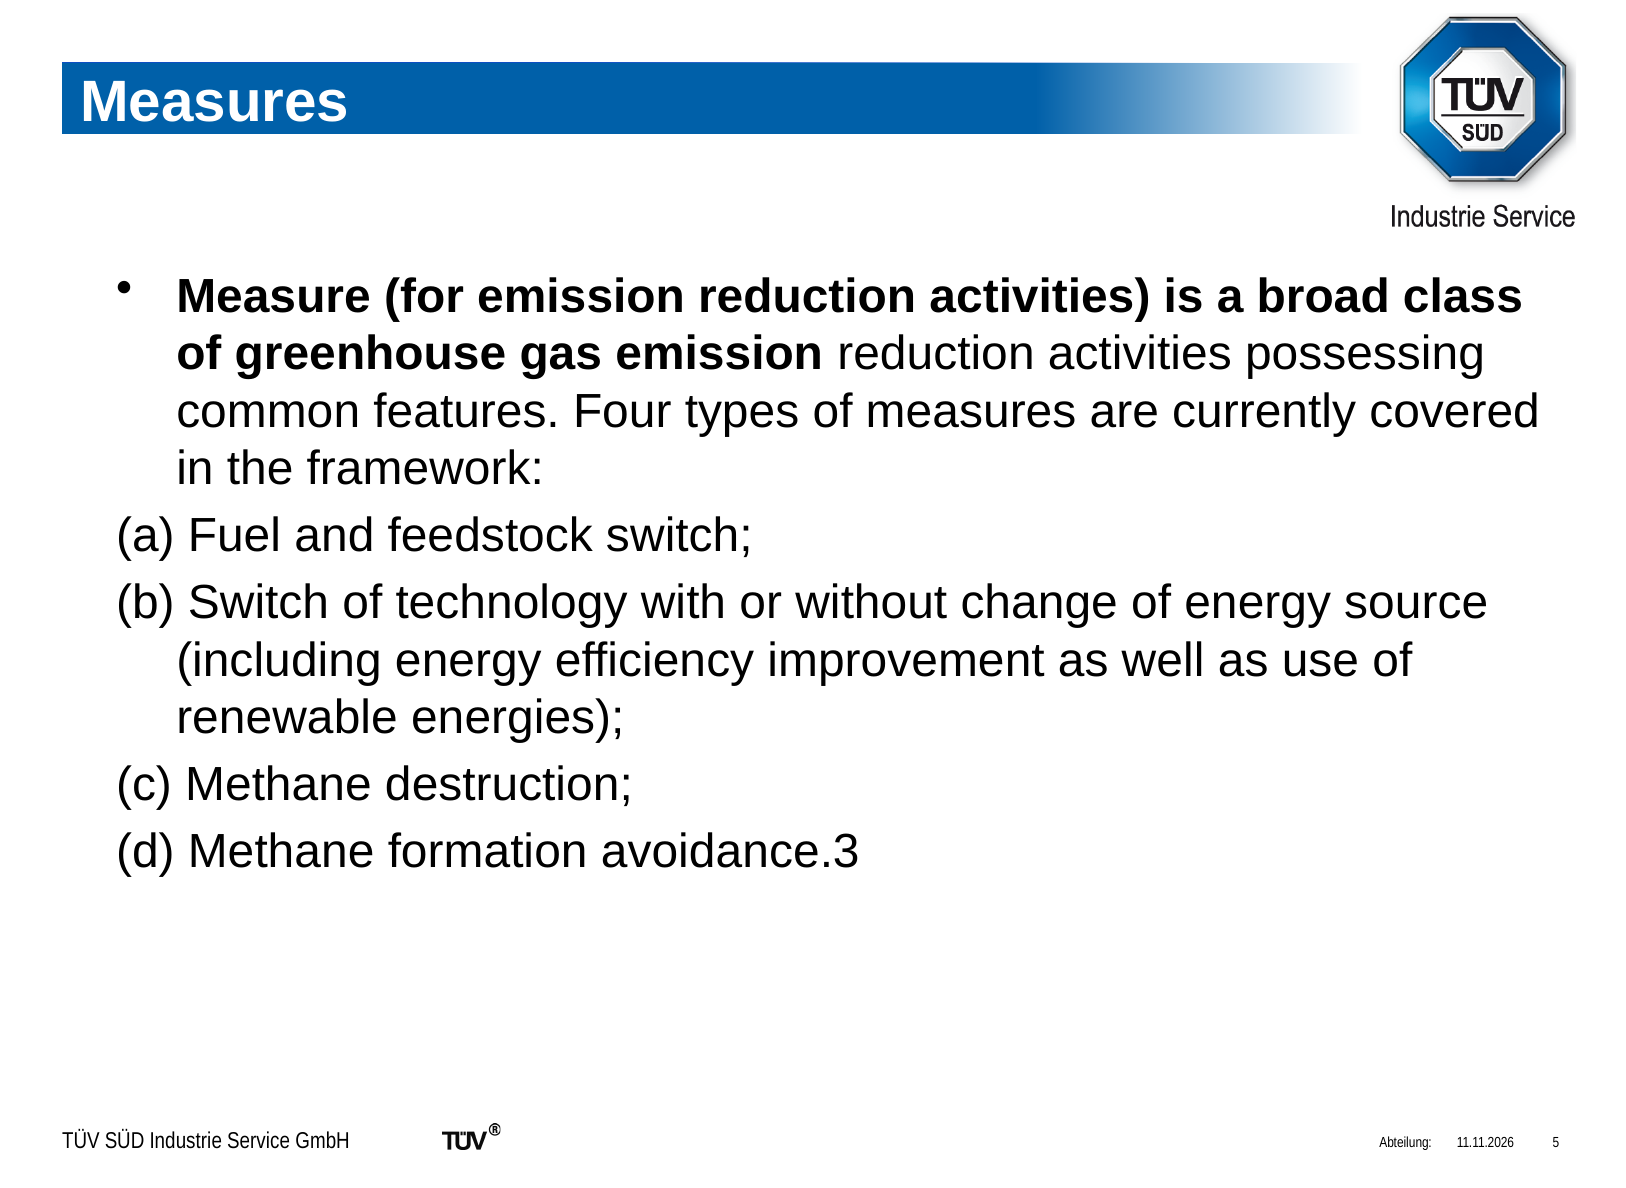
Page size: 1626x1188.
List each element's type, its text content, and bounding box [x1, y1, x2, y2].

list Measure (for emission reduction activities) is a broad class of greenhouse gas emission reduction activities possessing common features. Four types of measures are currently covered in the framework: (a) Fuel and feedstock switch; (b) Switch of technology with or without change of energy source (including energy efficiency improvement as well as use of renewable energies); (c) Methane destruction; (d) Methane formation avoidance.3 [99, 256, 1563, 1065]
title Measures [63, 62, 1179, 134]
footer Abteilung: [585, 1124, 1449, 1161]
picture [1179, 62, 1381, 134]
slide_number 5 [1514, 1124, 1576, 1161]
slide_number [1449, 1124, 1514, 1161]
